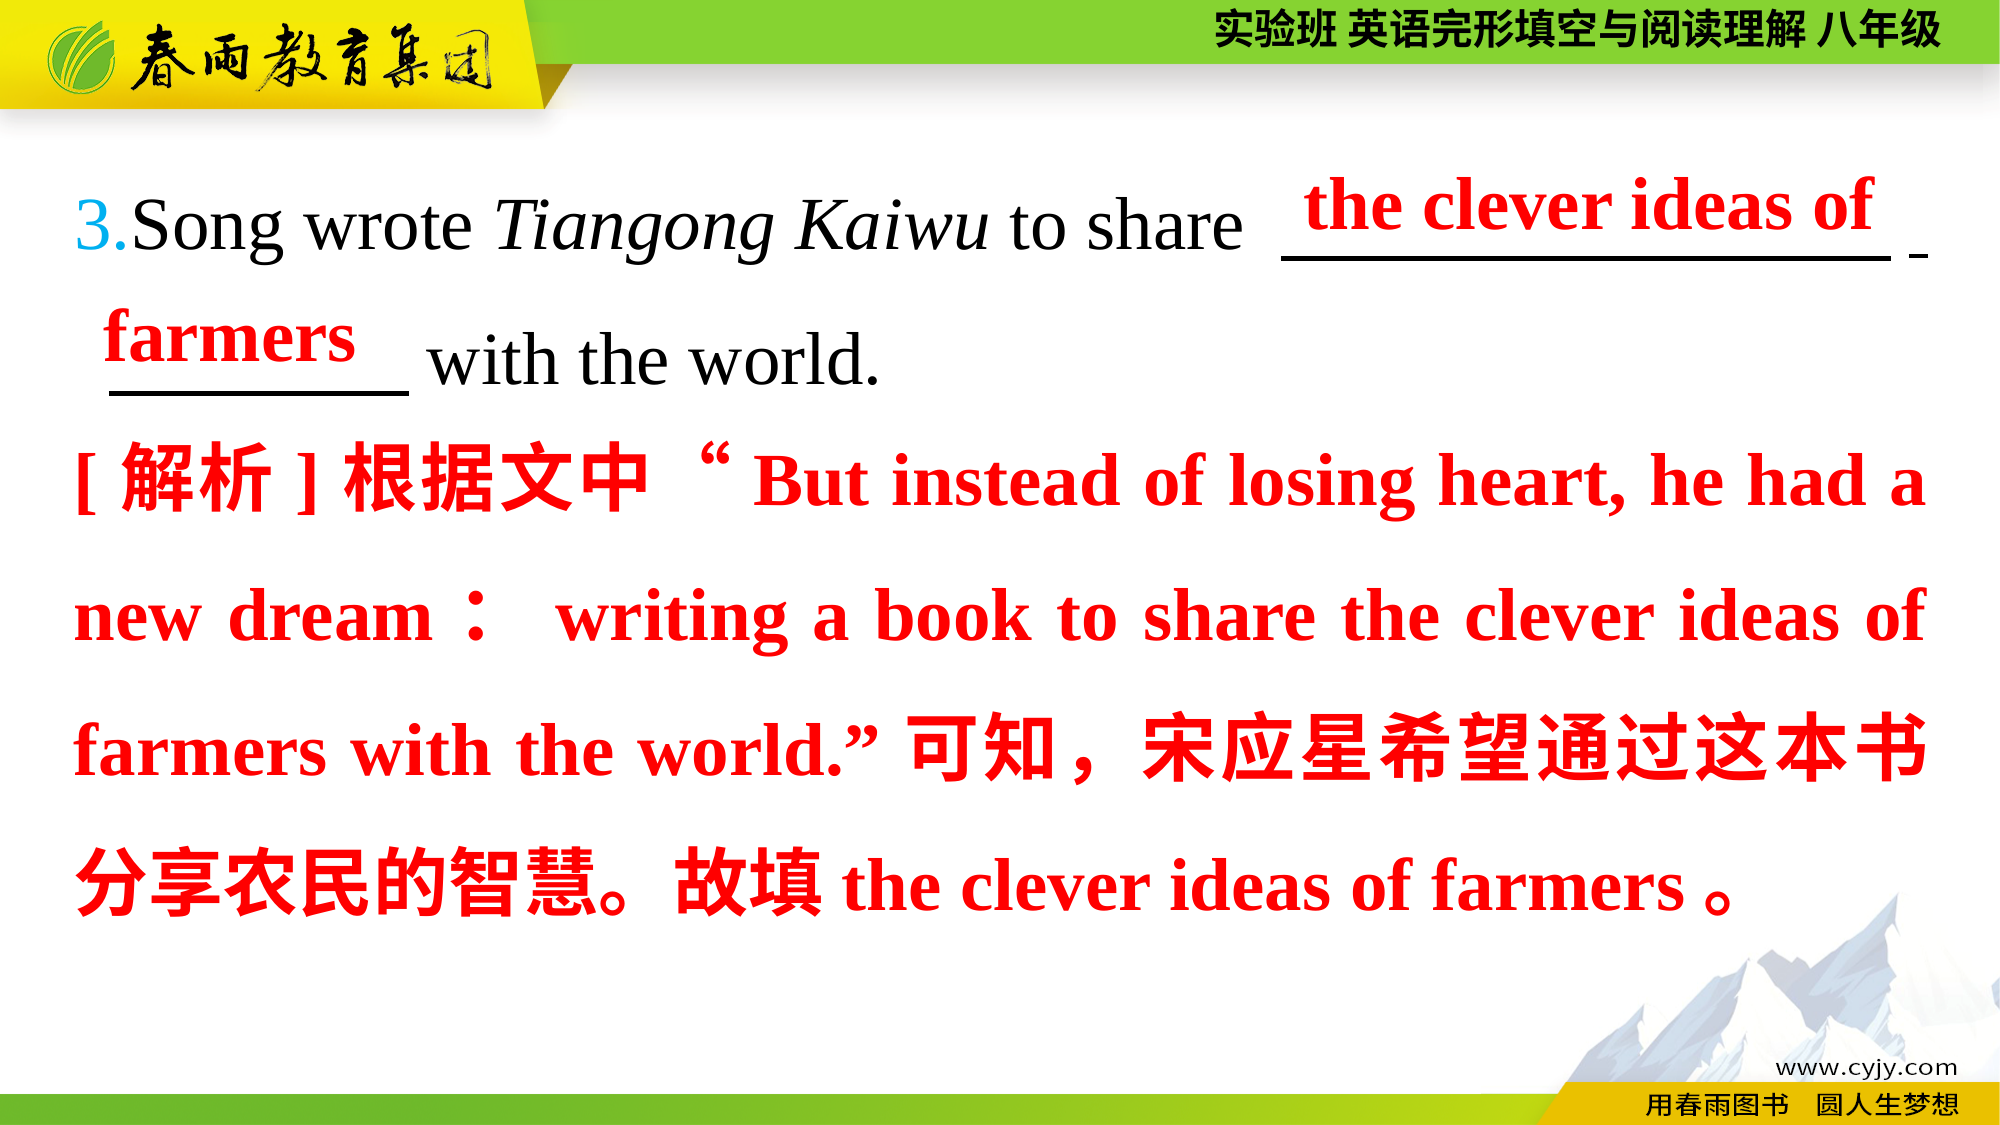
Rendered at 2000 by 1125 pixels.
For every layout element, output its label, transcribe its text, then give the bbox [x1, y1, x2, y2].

text_box [解析]根据文中“But instead of losing heart, he had a new dream：writing a book to share the clever ideas of farmers with the world.”可知，宋应星希望通过这本书分享农民的智慧。故填the clever ideas of farmers。 [59, 378, 1944, 934]
text_box the clever ideas of [1288, 147, 1892, 343]
text_box farmers [88, 278, 373, 378]
picture [0, 0, 2000, 1125]
list 3.Song wrote Tiangong Kaiwu to share , with the world. [59, 122, 1944, 378]
